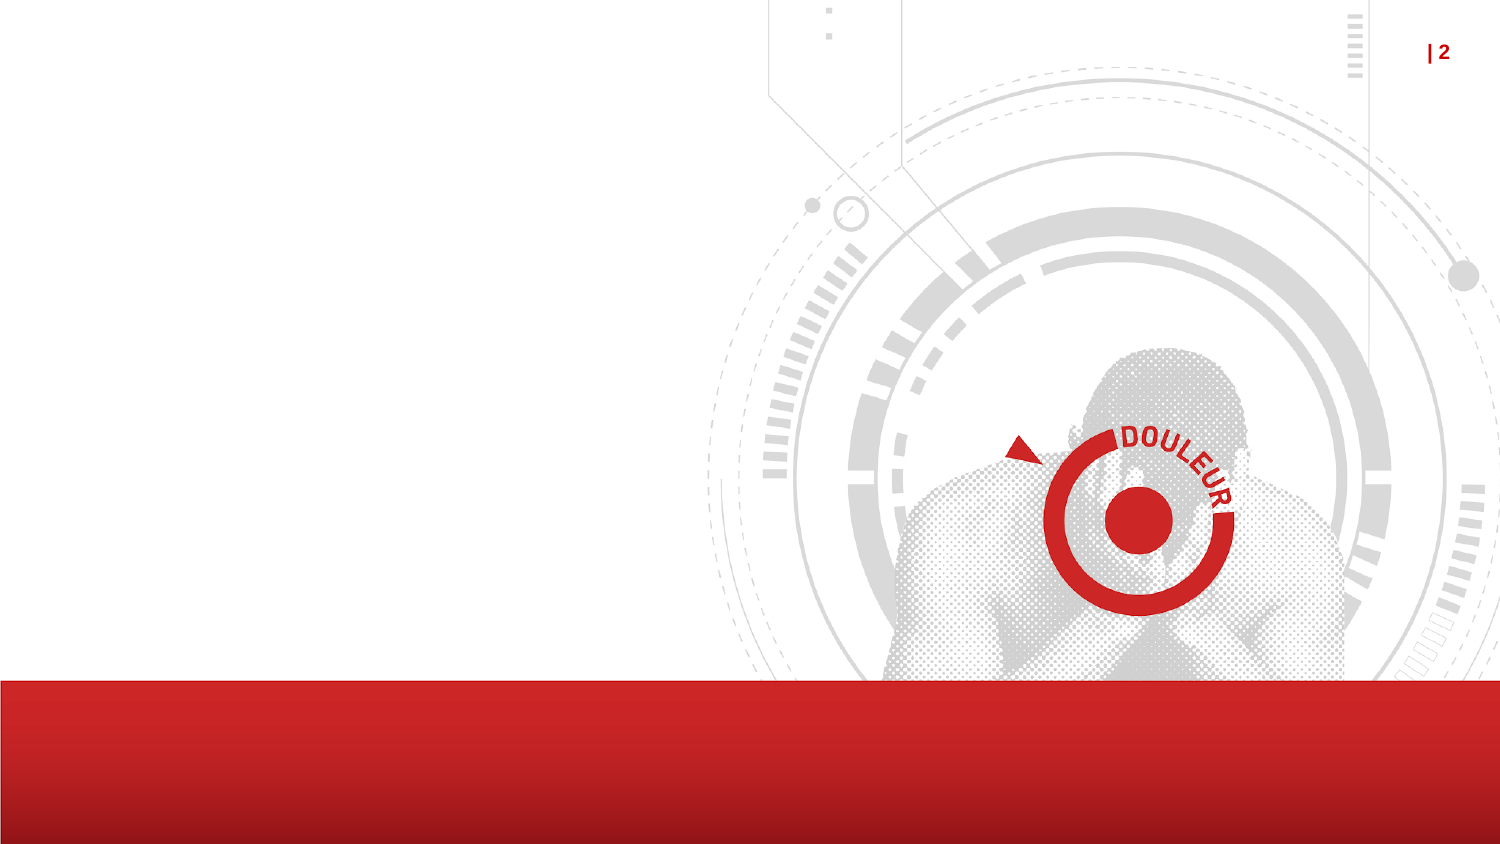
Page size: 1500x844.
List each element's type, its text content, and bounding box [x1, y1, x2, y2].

slide_number | ‹#› [1355, 32, 1465, 70]
picture [0, 0, 1500, 844]
